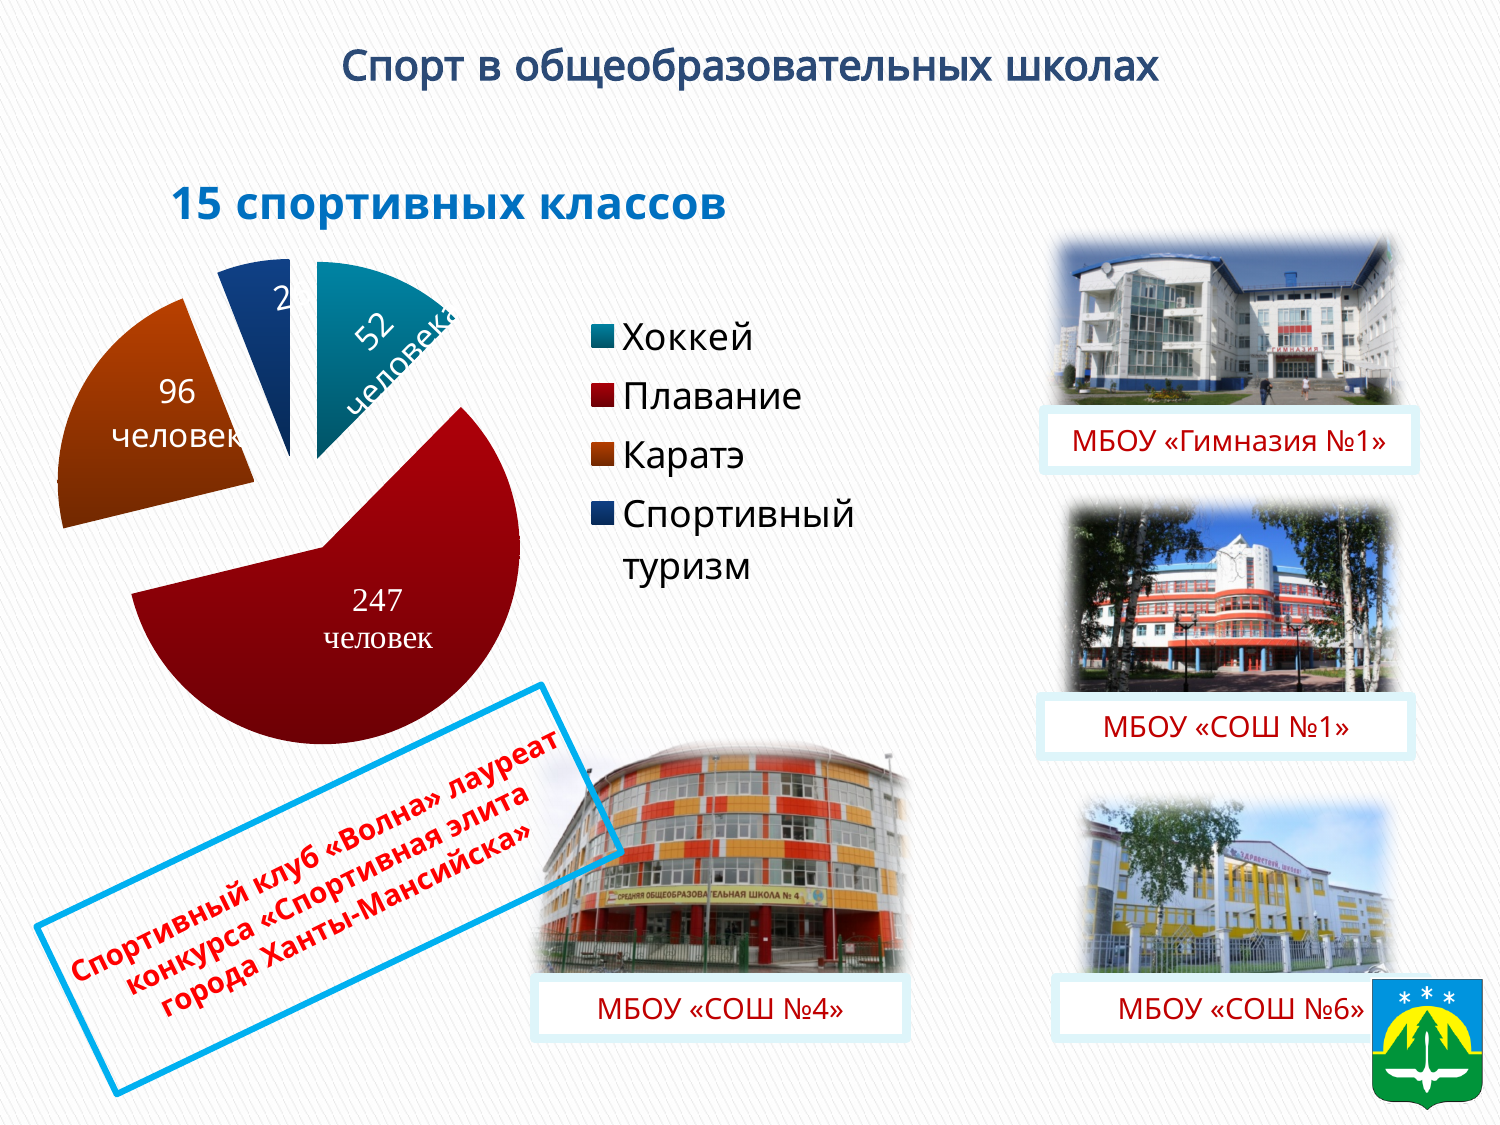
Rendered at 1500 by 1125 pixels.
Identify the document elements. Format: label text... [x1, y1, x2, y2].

text_box МБОУ «СОШ №1» [1036, 692, 1416, 761]
picture [1072, 788, 1484, 1112]
text_box МБОУ «СОШ №6» [1051, 973, 1364, 1043]
picture [525, 736, 916, 998]
text_box МБОУ «СОШ №4» [530, 1009, 911, 1043]
title Спорт в общеобразовательных школах [41, 30, 1459, 102]
picture [1042, 226, 1410, 471]
chart [17, 136, 881, 764]
picture [1052, 491, 1406, 727]
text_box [4, 796, 656, 983]
picture [525, 736, 590, 796]
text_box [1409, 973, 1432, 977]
text_box МБОУ «Гимназия №1» [1414, 405, 1420, 475]
